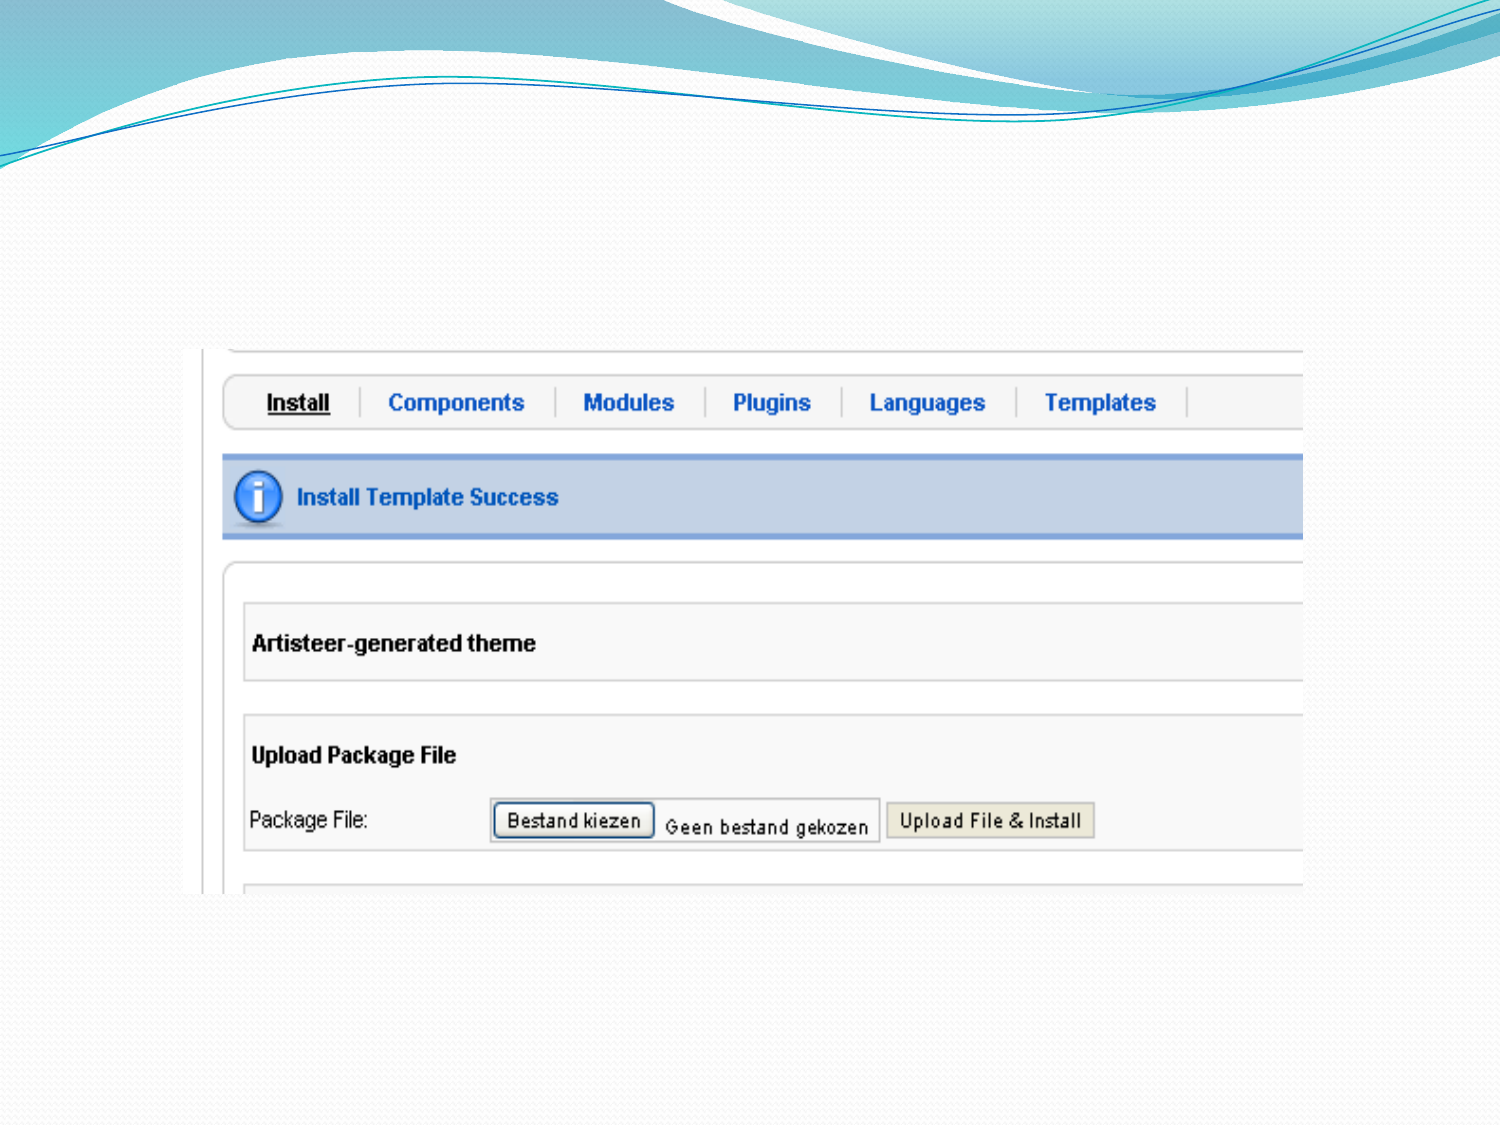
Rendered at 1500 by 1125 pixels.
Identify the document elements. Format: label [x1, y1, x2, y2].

picture [182, 349, 1304, 894]
